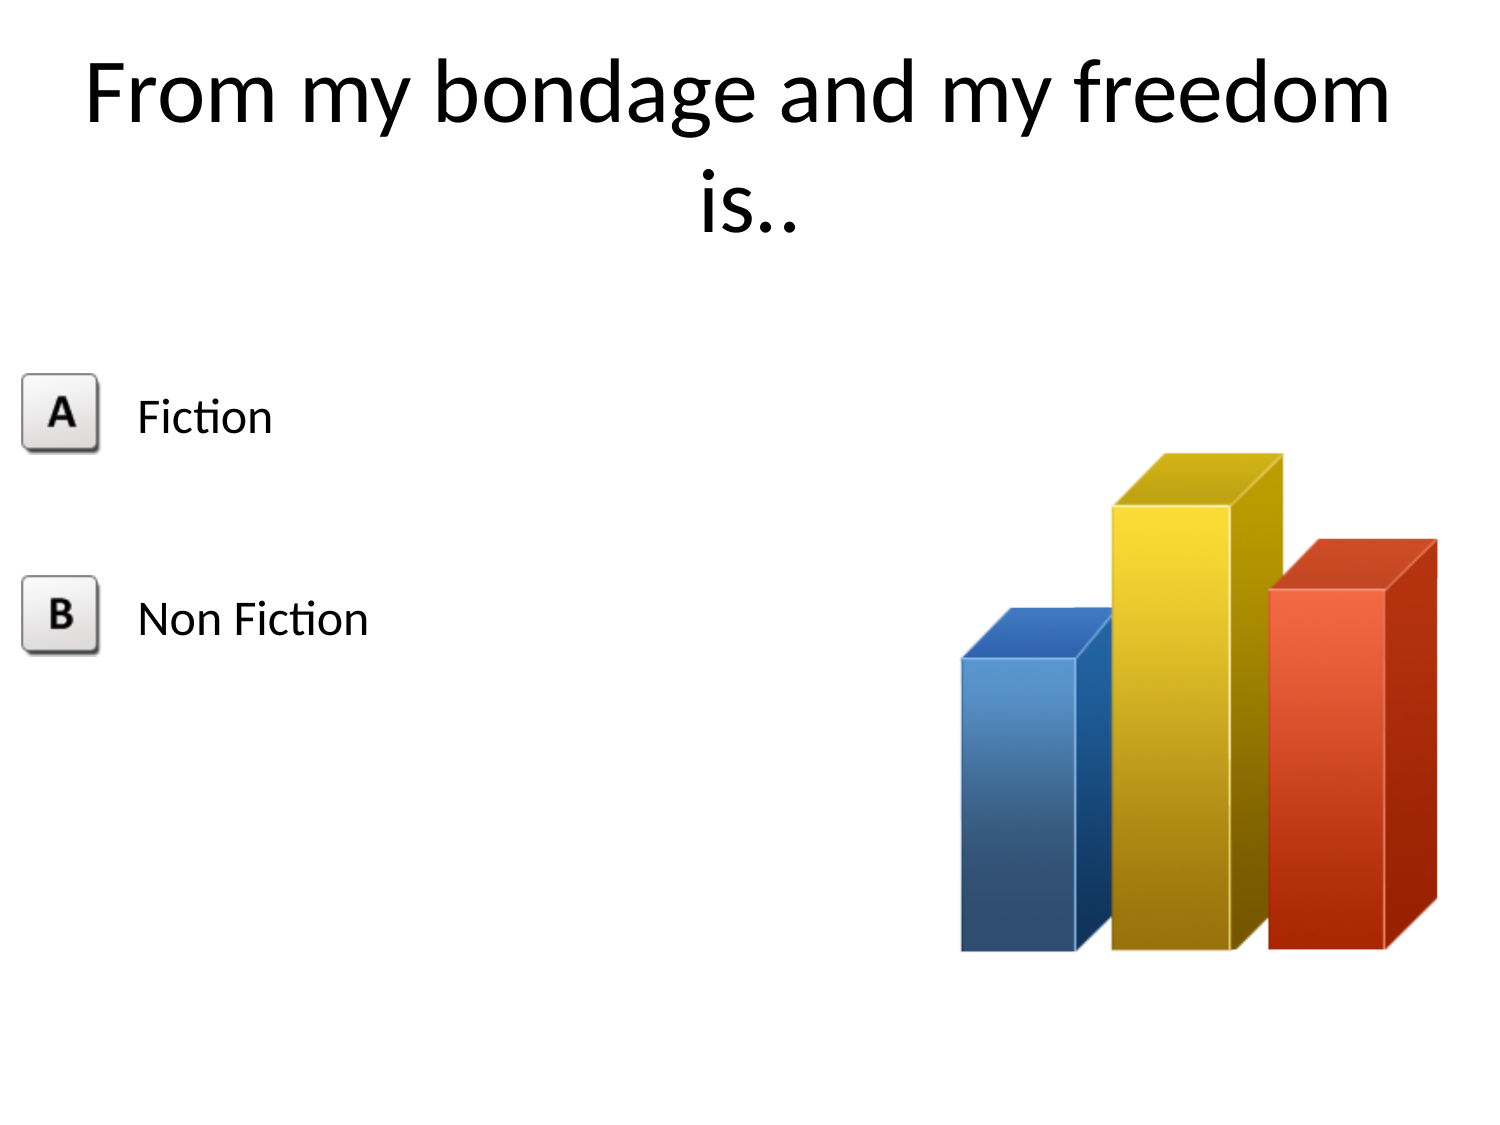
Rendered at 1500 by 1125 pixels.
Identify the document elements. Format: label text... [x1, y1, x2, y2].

picture [20, 574, 103, 657]
picture [939, 443, 1461, 965]
list Non Fiction [125, 525, 875, 707]
list Fiction [125, 322, 875, 505]
picture [20, 372, 103, 455]
title From my bondage and my freedom is.. [20, 20, 1480, 261]
